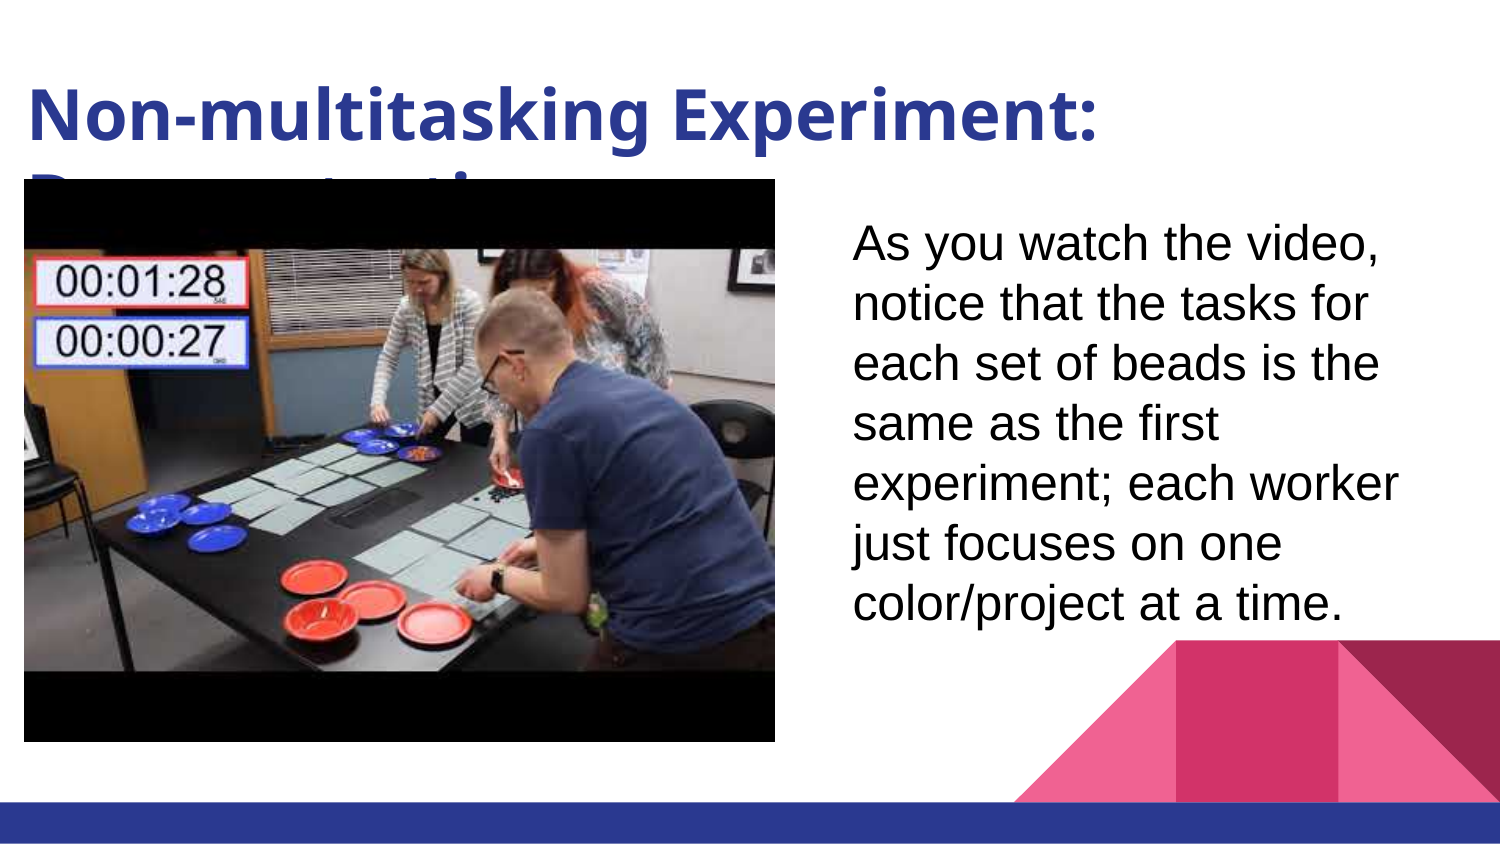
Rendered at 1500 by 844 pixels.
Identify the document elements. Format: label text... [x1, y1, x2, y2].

picture [24, 179, 776, 743]
text_box As you watch the video, notice that the tasks for each set of beads is the same as the first experiment; each worker just focuses on one color/project at a time. [837, 195, 1449, 613]
title Non-multitasking Experiment: Demonstration [11, 54, 1500, 155]
